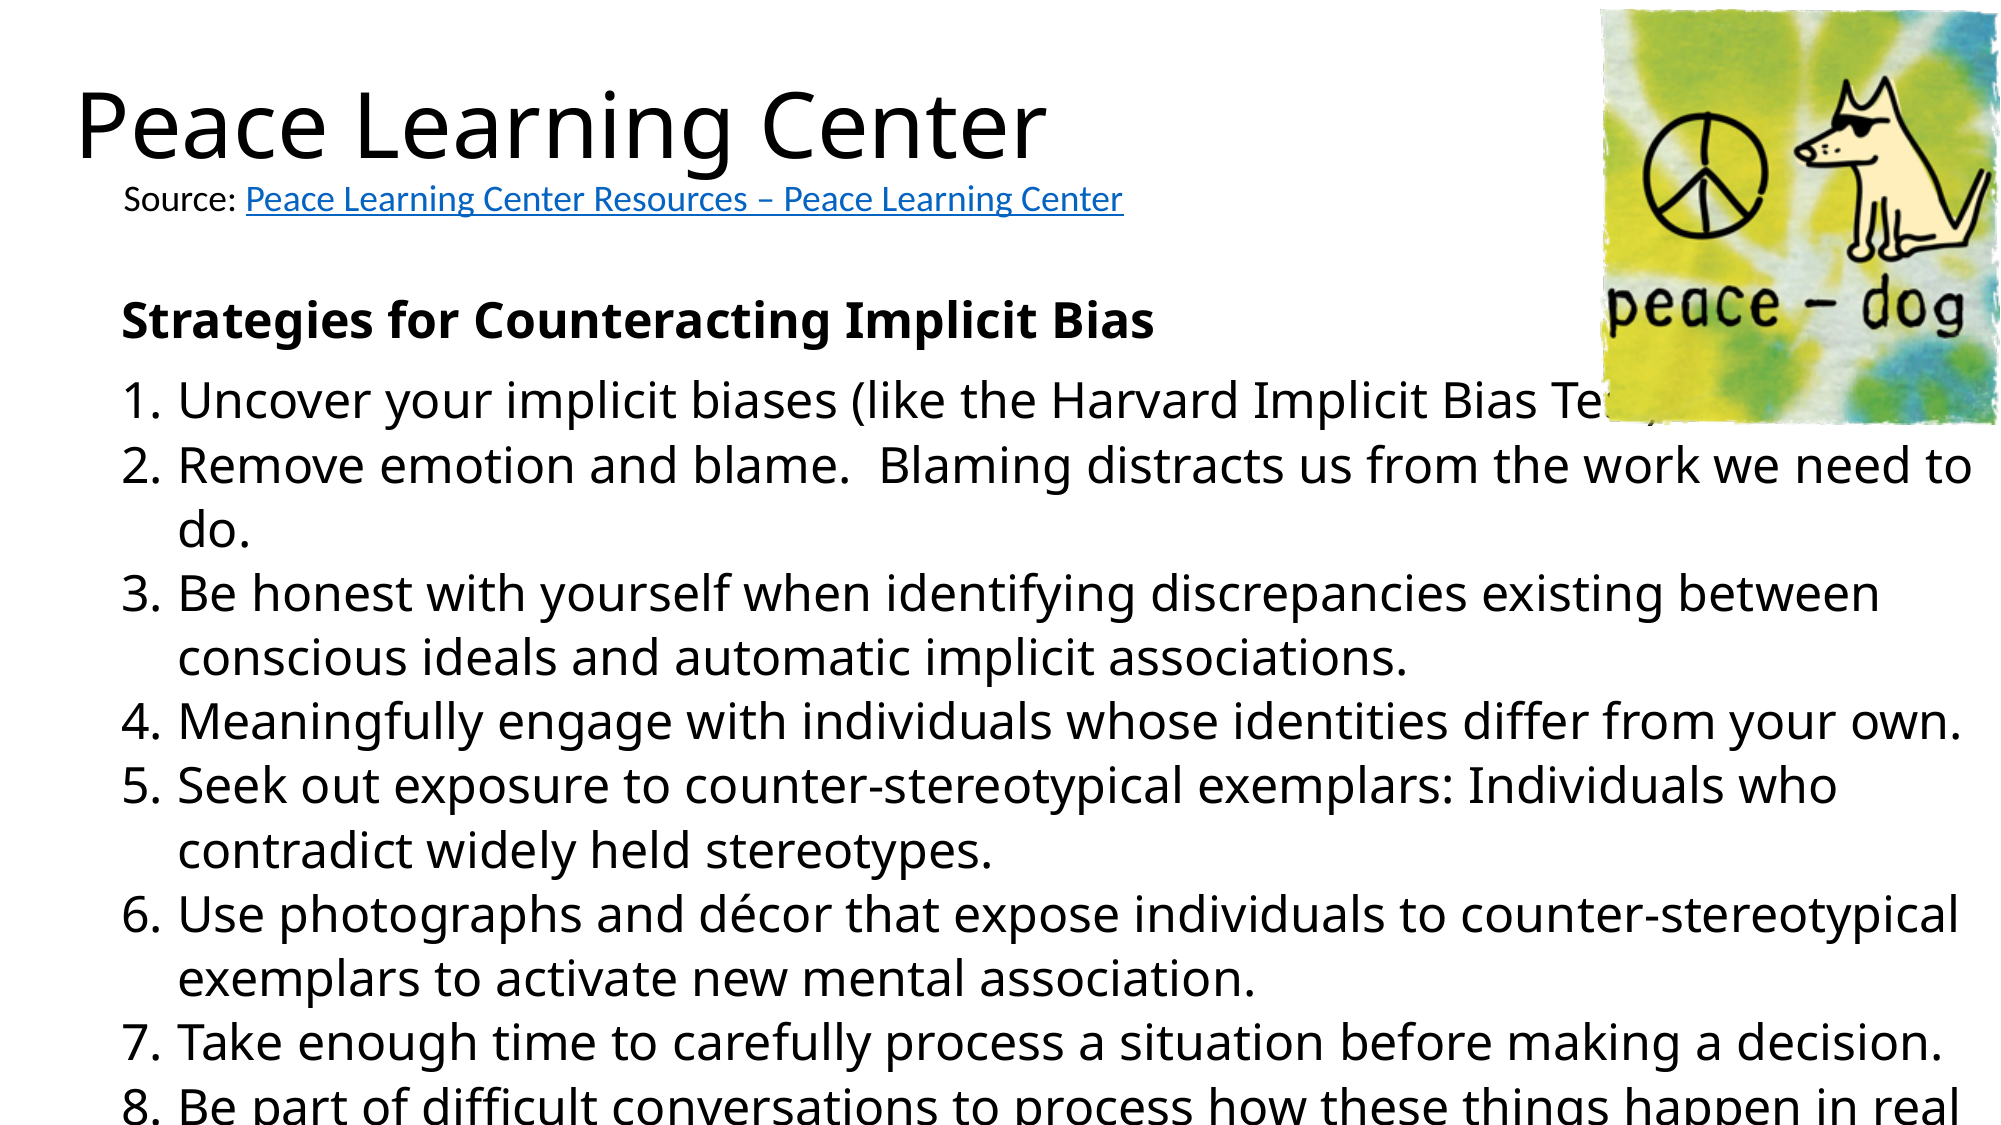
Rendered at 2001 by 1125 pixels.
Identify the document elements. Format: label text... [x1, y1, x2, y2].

picture [1599, 9, 2000, 425]
title Peace Learning Center Source: Peace Learning Center Resources – Peace Learning Center [59, 40, 1599, 259]
list Strategies for Counteracting Implicit Bias Uncover your implicit biases (like the Harvard Implicit Bias Test) Remove emotion and blame. Blaming distracts us from the work we need to do. Be honest with yourself when identifying discrepancies existing between conscious ideals and automatic implicit associations. Meaningfully engage with individuals whose identities differ from your own. Seek out exposure to counter-stereotypical exemplars: Individuals who contradict widely held stereotypes. Use photographs and décor that expose individuals to counter-stereotypical exemplars to activate new mental association. Take enough time to carefully process a situation before making a decision. Be part of difficult conversations to process how these things happen in real time. [106, 276, 2000, 1116]
